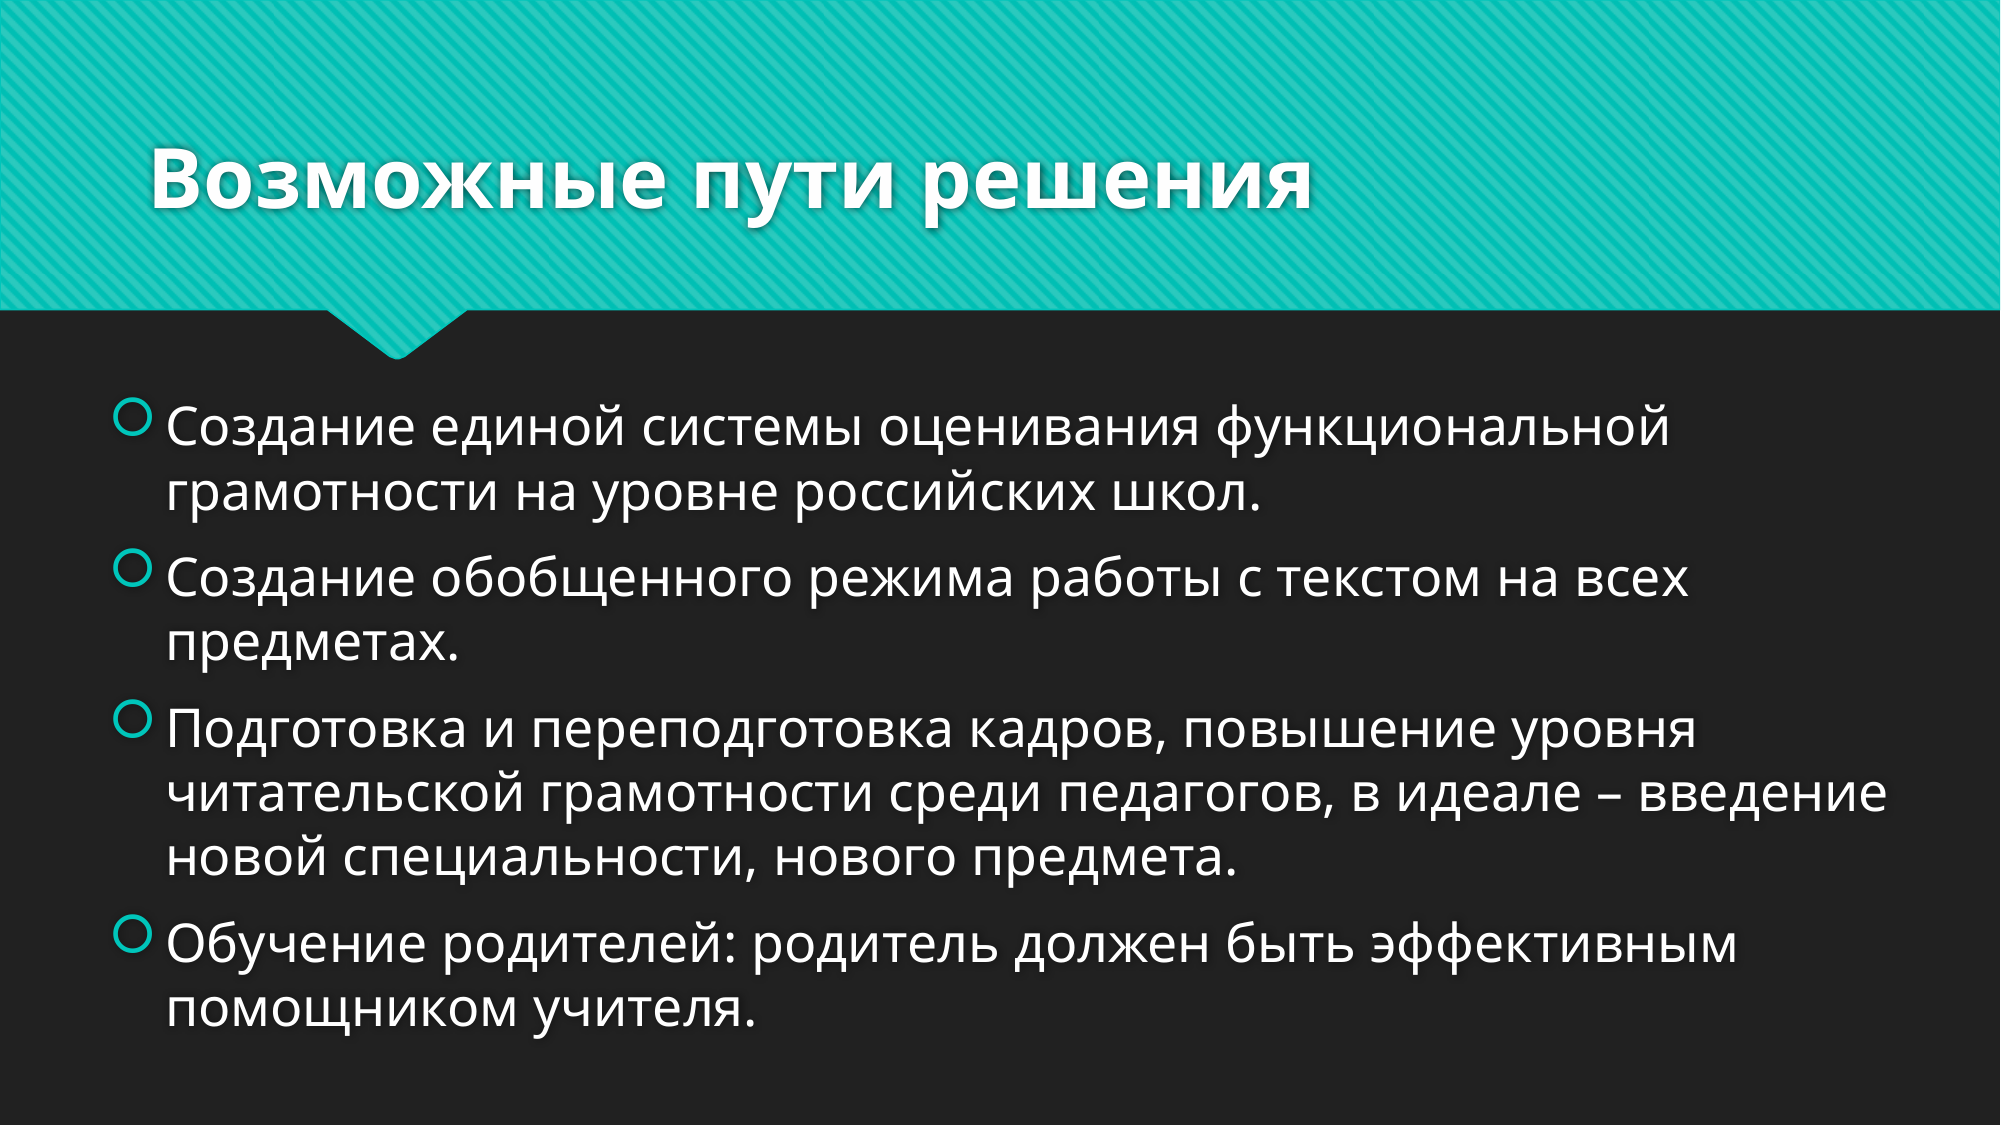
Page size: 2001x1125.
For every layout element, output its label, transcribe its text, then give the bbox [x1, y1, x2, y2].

list Создание единой системы оценивания функциональной грамотности на уровне российских школ. Создание обобщенного режима работы с текстом на всех предметах. Подготовка и переподготовка кадров, повышение уровня читательской грамотности среди педагогов, в идеале – введение новой специальности, нового предмета. Обучение родителей: родитель должен быть эффективным помощником учителя. [94, 384, 1939, 1046]
title Возможные пути решения [132, 73, 1868, 233]
